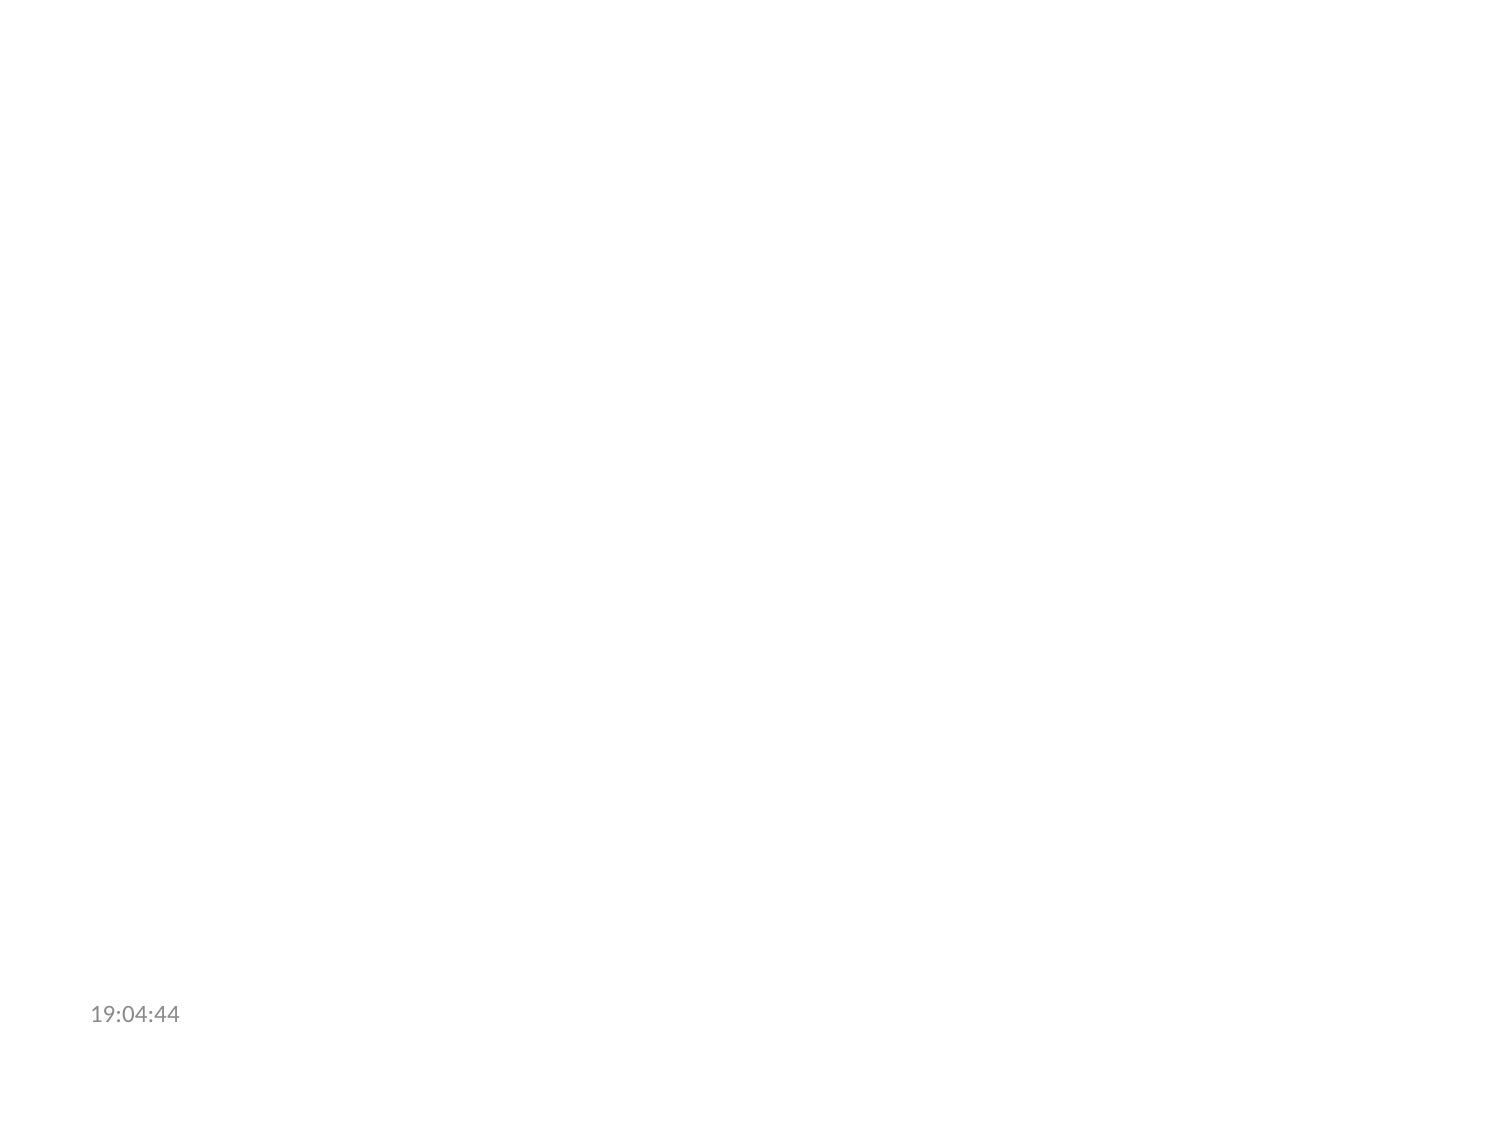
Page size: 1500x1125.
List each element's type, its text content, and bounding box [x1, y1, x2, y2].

text_box 15:35:09 [75, 982, 425, 1043]
